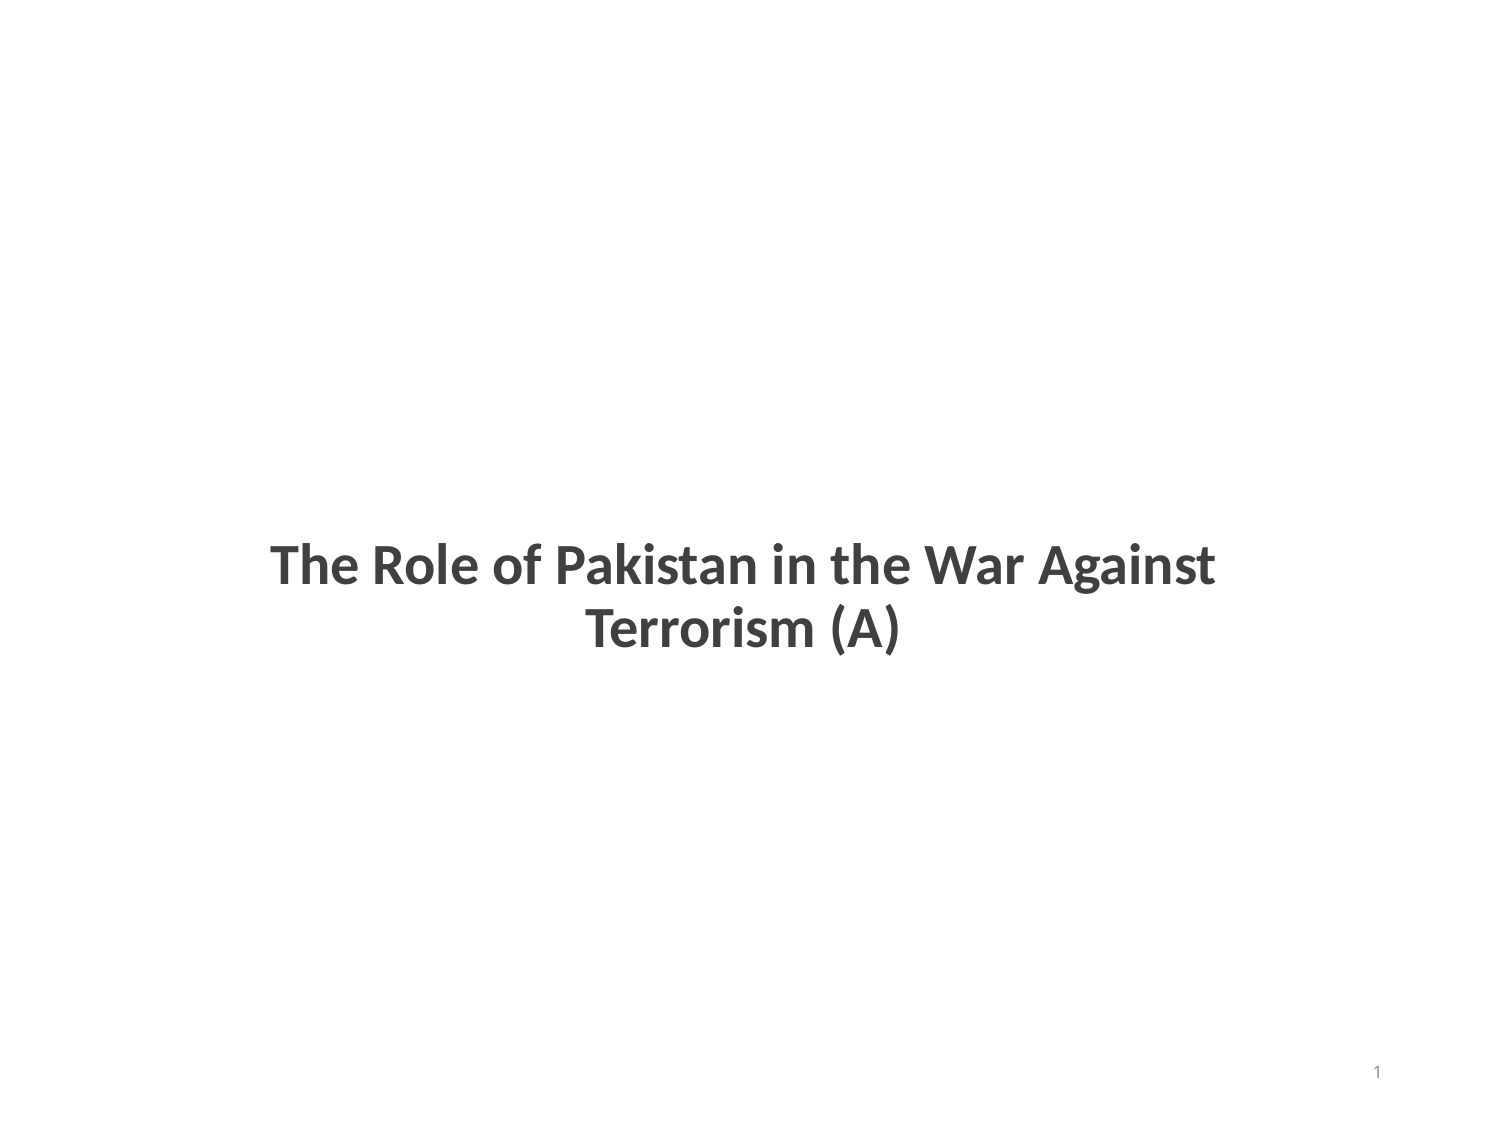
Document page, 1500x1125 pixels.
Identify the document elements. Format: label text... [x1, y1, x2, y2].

subtitle The Role of Pakistan in the War Against Terrorism (A) [137, 526, 1350, 809]
slide_number 1 [1060, 1042, 1398, 1103]
